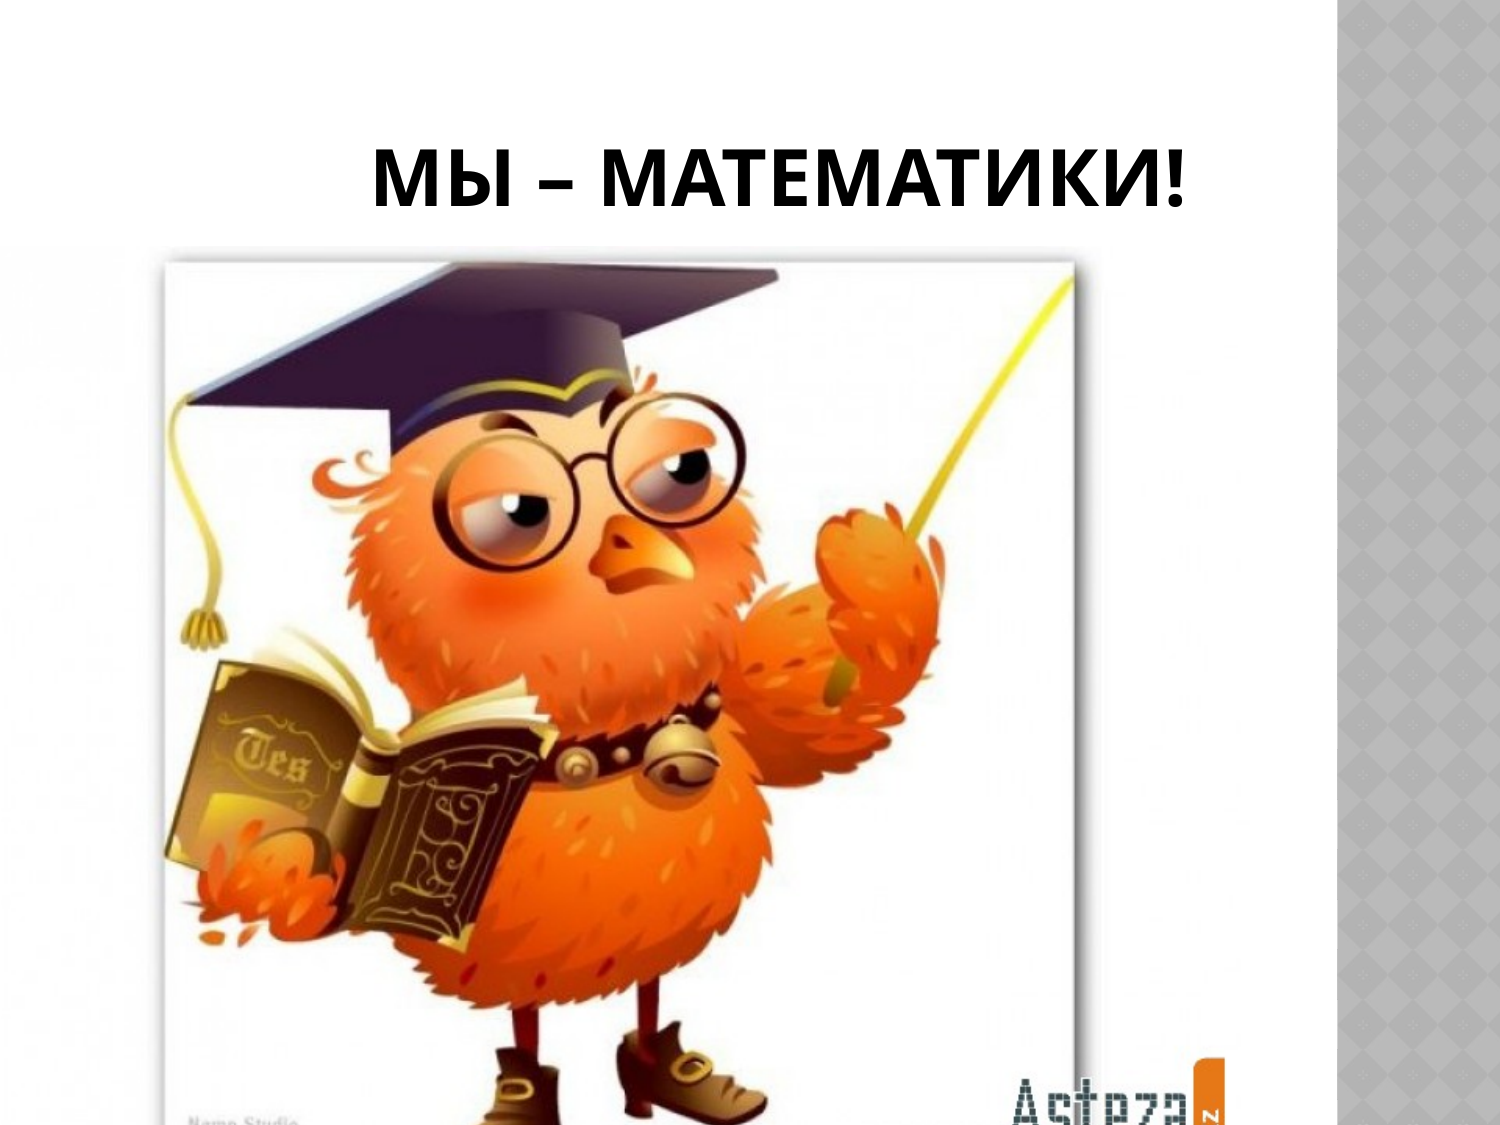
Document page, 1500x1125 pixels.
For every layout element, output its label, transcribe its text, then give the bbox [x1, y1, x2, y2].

title Мы – математики! [93, 35, 1444, 223]
picture [0, 245, 1251, 1125]
